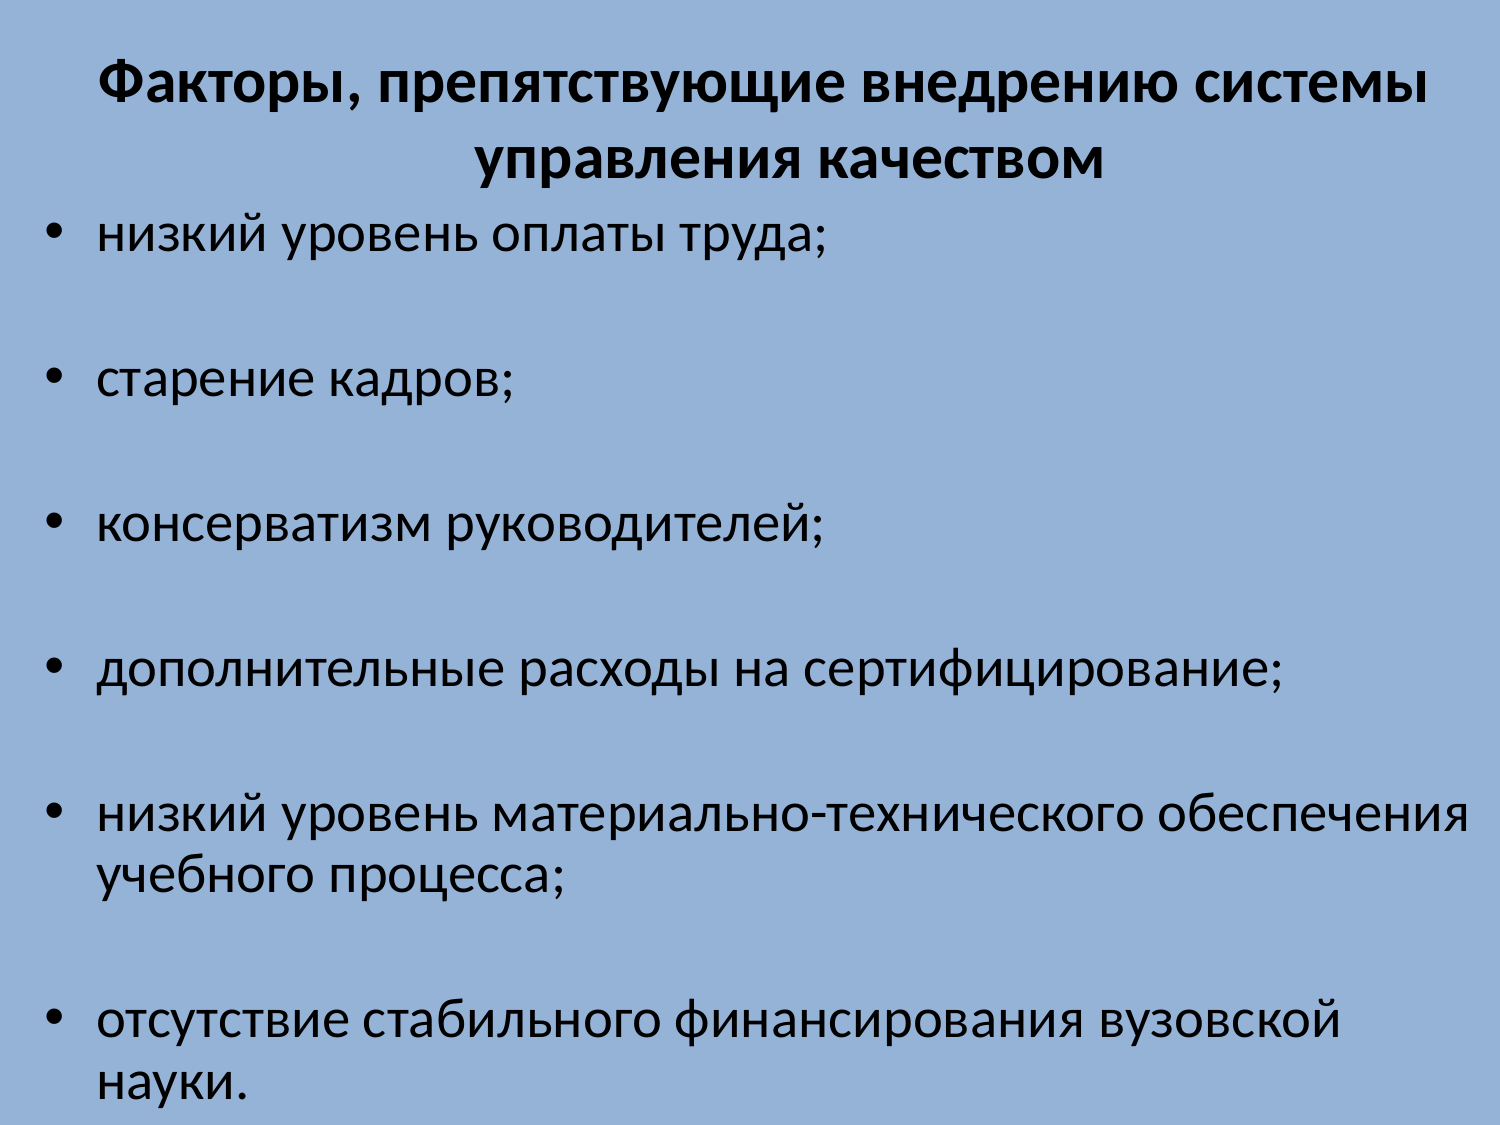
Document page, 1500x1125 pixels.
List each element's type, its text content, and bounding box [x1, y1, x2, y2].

list Факторы, препятствующие внедрению системы управления качеством низкий уровень оплаты труда; старение кадров; консерватизм руководителей; дополнительные расходы на сертифицирование; низкий уровень материально-технического обеспечения учебного процесса; отсутствие стабильного финансирования вузовской науки. [29, 30, 1500, 1125]
